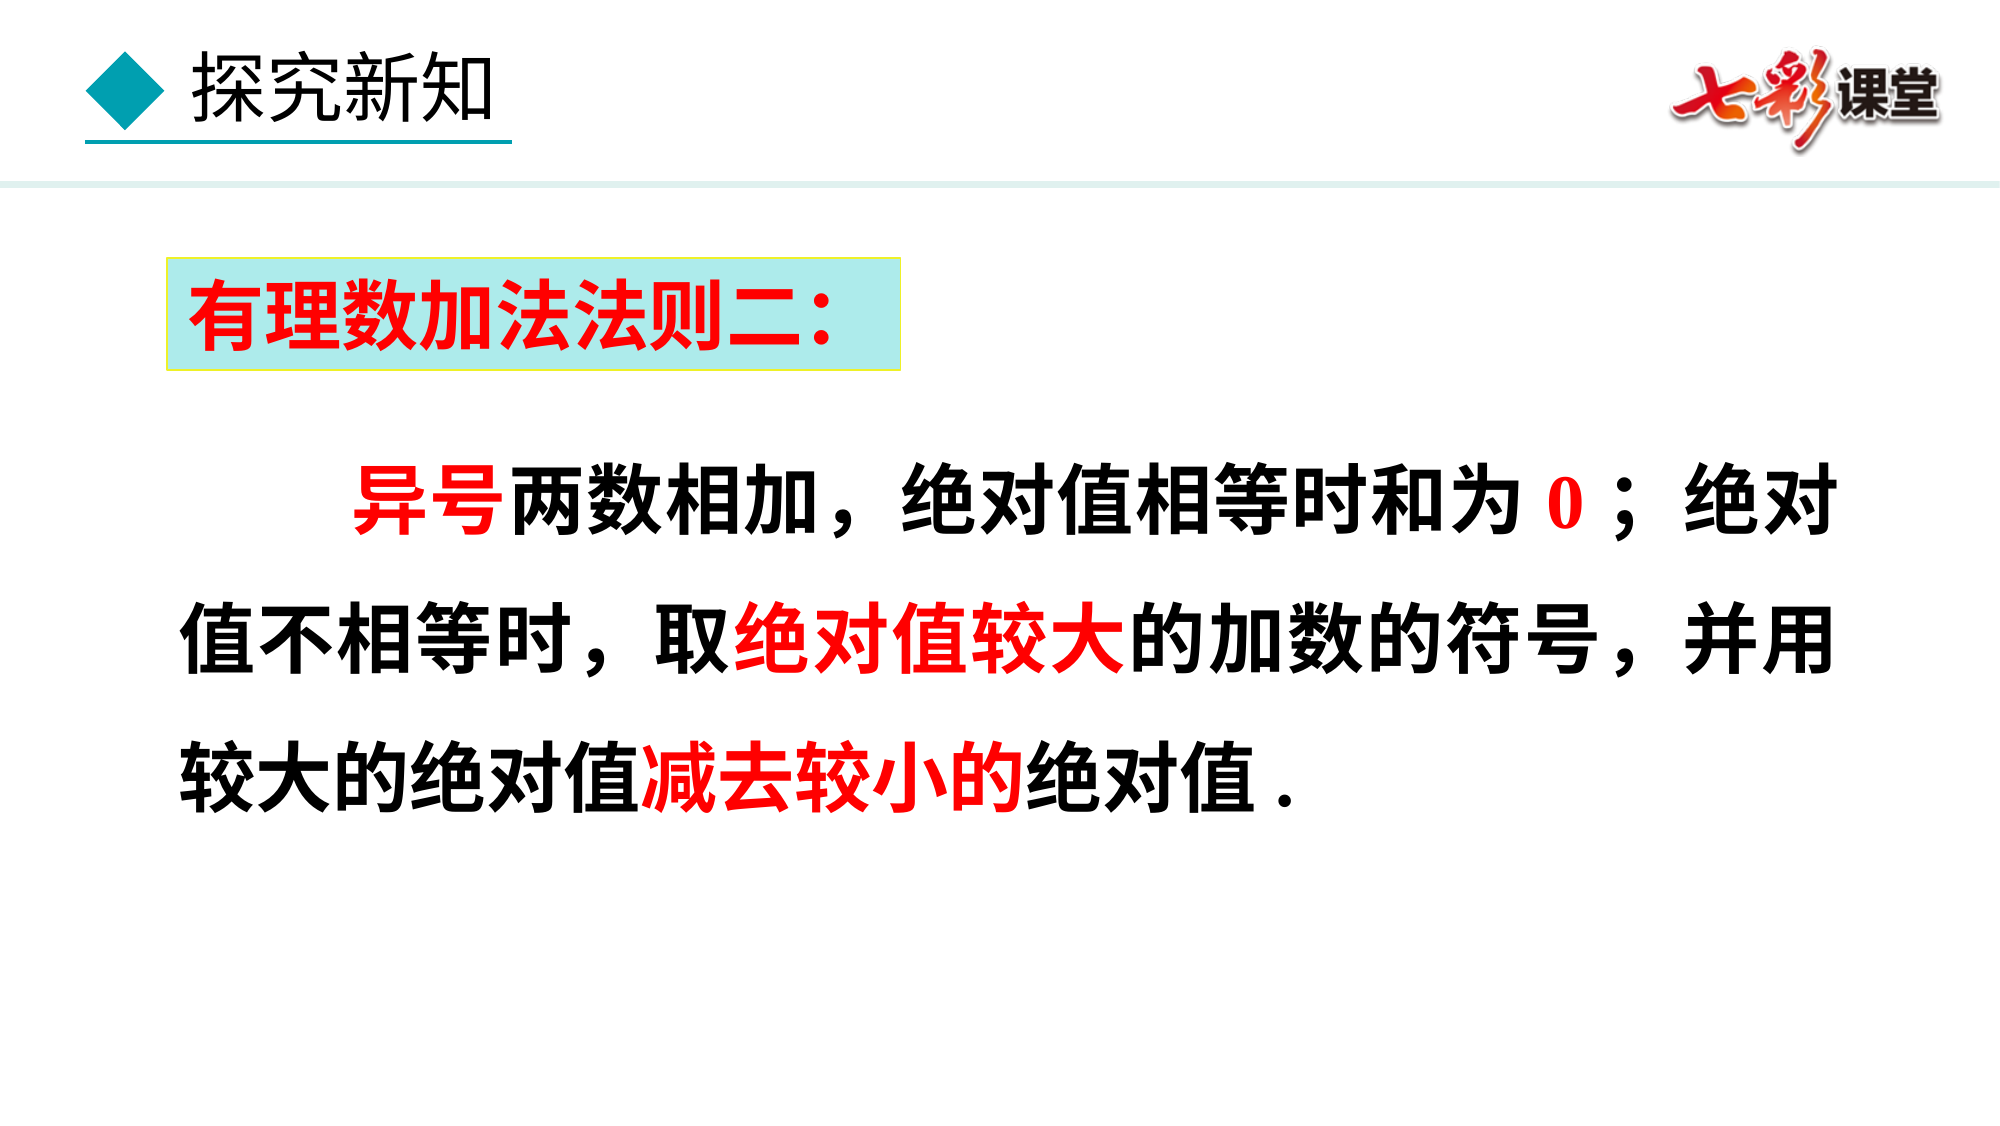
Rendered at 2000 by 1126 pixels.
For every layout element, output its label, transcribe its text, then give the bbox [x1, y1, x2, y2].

picture [1666, 42, 1948, 157]
text_box 异号两数相加，绝对值相等时和为0；绝对值不相等时，取绝对值较大的加数的符号，并用较大的绝对值减去较小的绝对值. [158, 395, 1860, 832]
text_box 有理数加法法则二： [167, 257, 901, 371]
